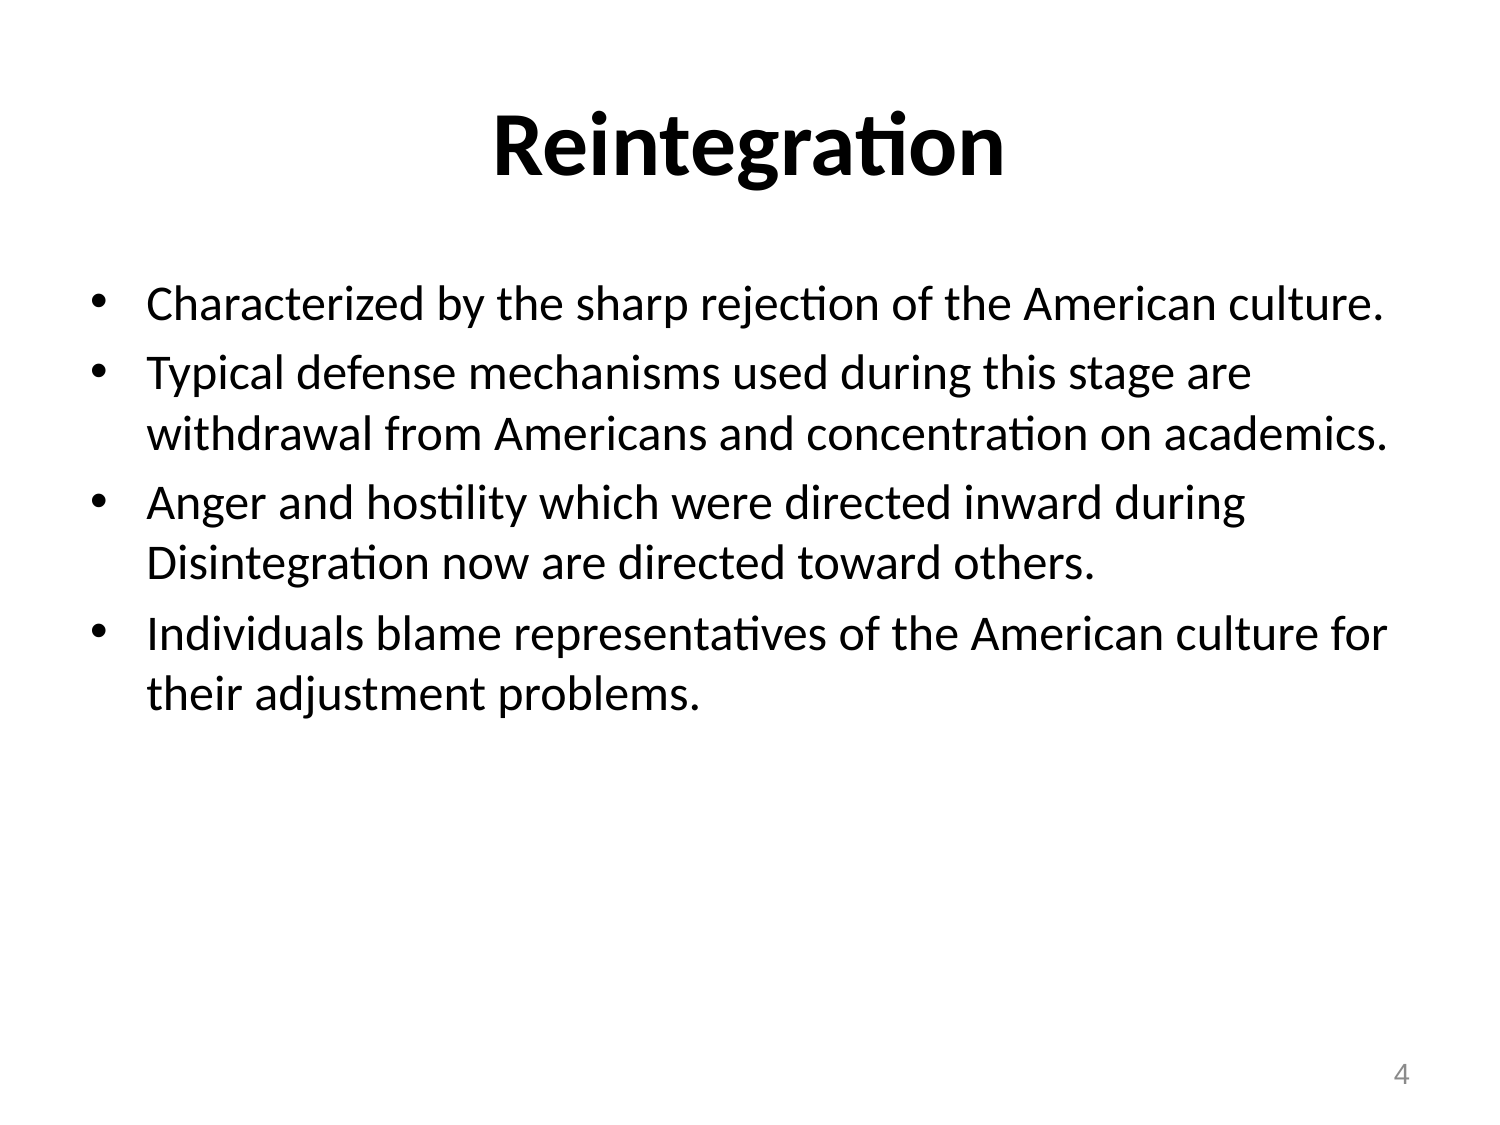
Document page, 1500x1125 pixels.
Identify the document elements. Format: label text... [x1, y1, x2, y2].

list Characterized by the sharp rejection of the American culture. Typical defense mechanisms used during this stage are withdrawal from Americans and concentration on academics. Anger and hostility which were directed inward during Disintegration now are directed toward others. Individuals blame representatives of the American culture for their adjustment problems. [75, 262, 1425, 1005]
title Reintegration [75, 45, 1425, 233]
slide_number 4 [1074, 1042, 1425, 1103]
